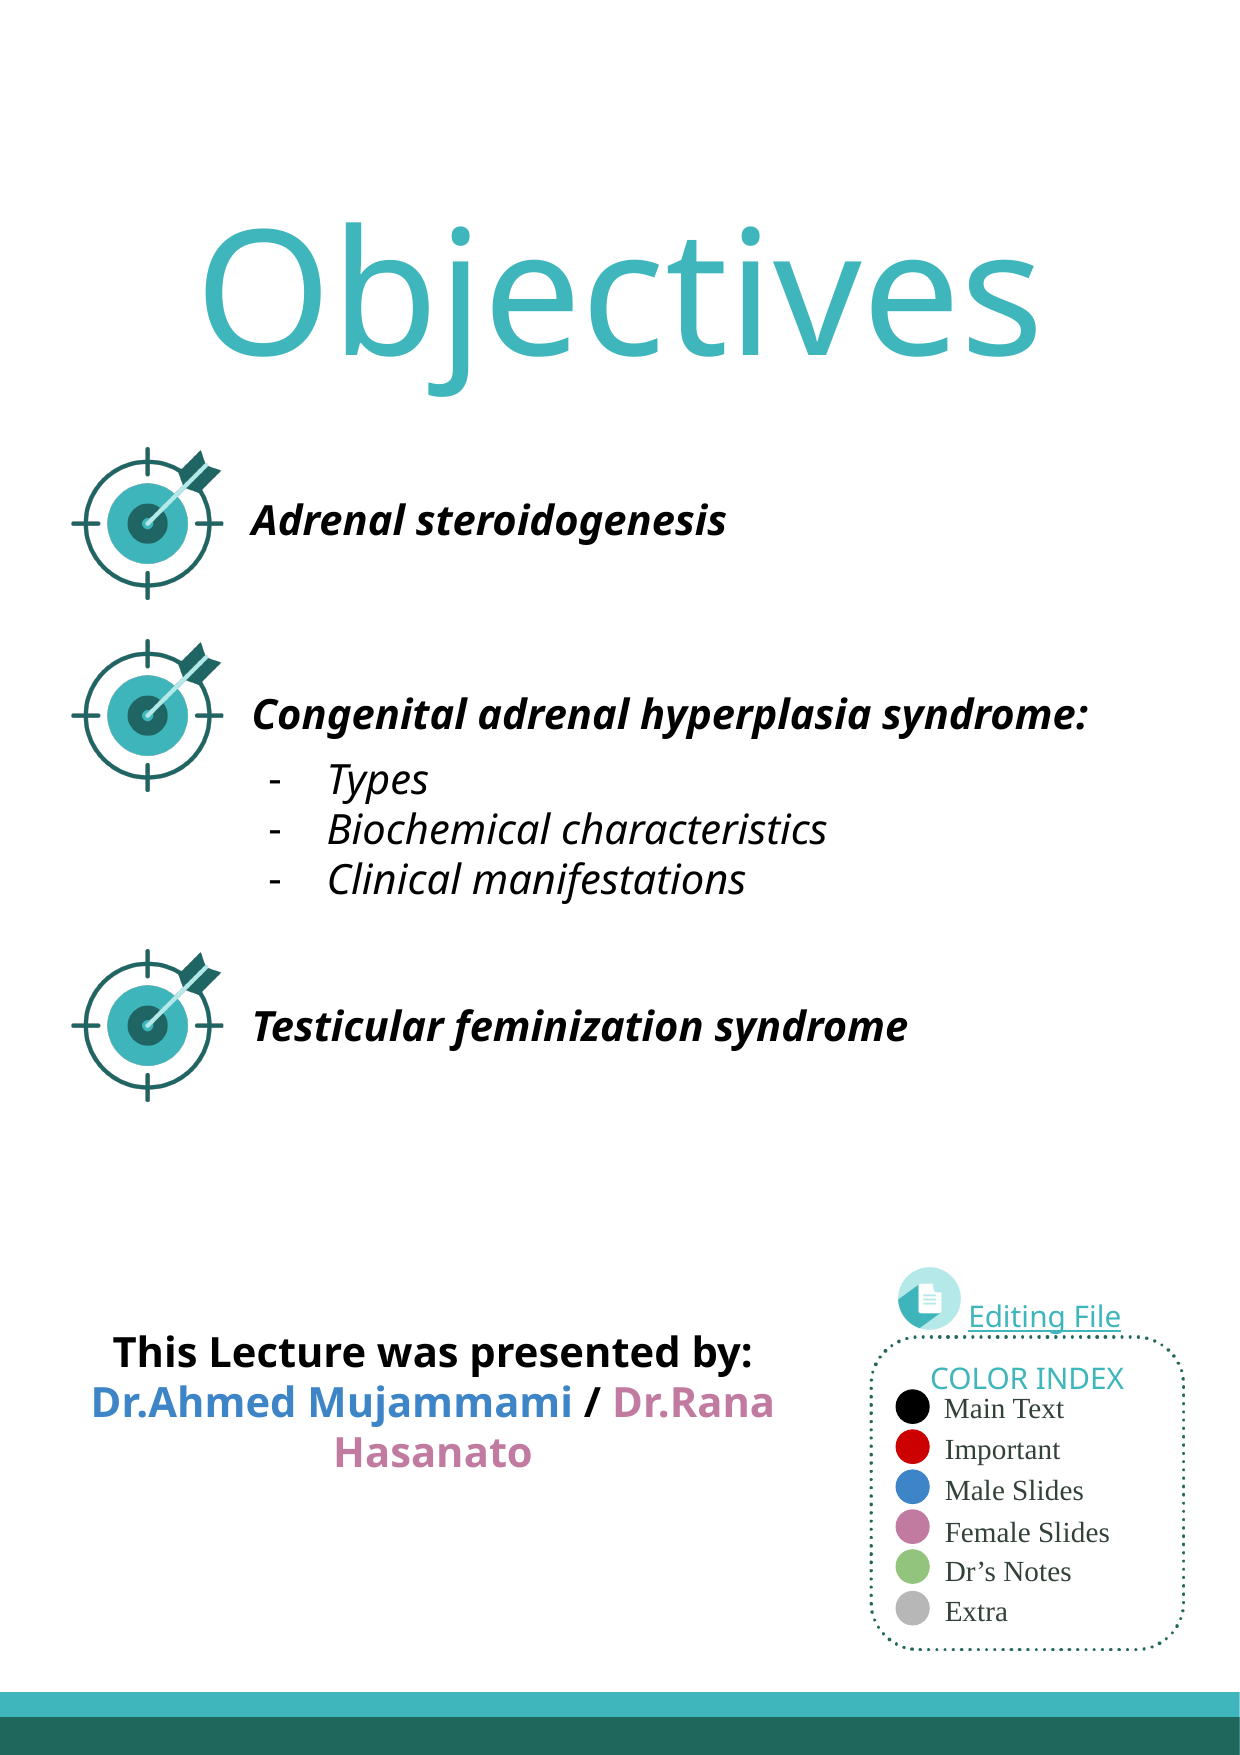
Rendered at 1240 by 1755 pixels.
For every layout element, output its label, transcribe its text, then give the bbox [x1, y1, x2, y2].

text_box Male Slides [929, 1456, 1104, 1497]
picture [896, 1266, 963, 1332]
text_box This Lecture was presented by: Dr.Ahmed Mujammami / Dr.Rana Hasanato [556, 1312, 882, 1489]
text_box [895, 1429, 929, 1465]
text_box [423, 895, 549, 1755]
text_box COLOR INDEX [918, 1345, 1137, 1396]
text_box Main Text [944, 1389, 1081, 1415]
text_box Adrenal steroidogenesis [236, 479, 1036, 577]
text_box [71, 639, 224, 793]
text_box [869, 1335, 1185, 1652]
text_box [71, 949, 224, 1102]
text_box Testicular feminization syndrome [236, 985, 392, 1110]
text_box Extra [929, 1576, 1104, 1642]
text_box Dr’s Notes [929, 1537, 1104, 1576]
text_box [71, 447, 224, 600]
text_box Congenital adrenal hyperplasia syndrome: Types Biochemical characteristics Clinical manifestations [236, 672, 1209, 1007]
text_box [895, 1469, 929, 1505]
text_box [895, 1590, 929, 1626]
text_box Editing File [968, 1285, 1187, 1332]
text_box This Lecture was presented by: Dr.Ahmed Mujammami / Dr.Rana Hasanato [0, 1312, 392, 1489]
text_box [895, 1389, 930, 1424]
text_box Female Slides [929, 1497, 1154, 1563]
text_box [895, 1549, 929, 1584]
text_box [895, 1509, 929, 1544]
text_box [398, 870, 524, 1755]
text_box Testicular feminization syndrome [556, 985, 1134, 1110]
text_box Objectives [0, 97, 1240, 391]
text_box Important [929, 1415, 1104, 1456]
